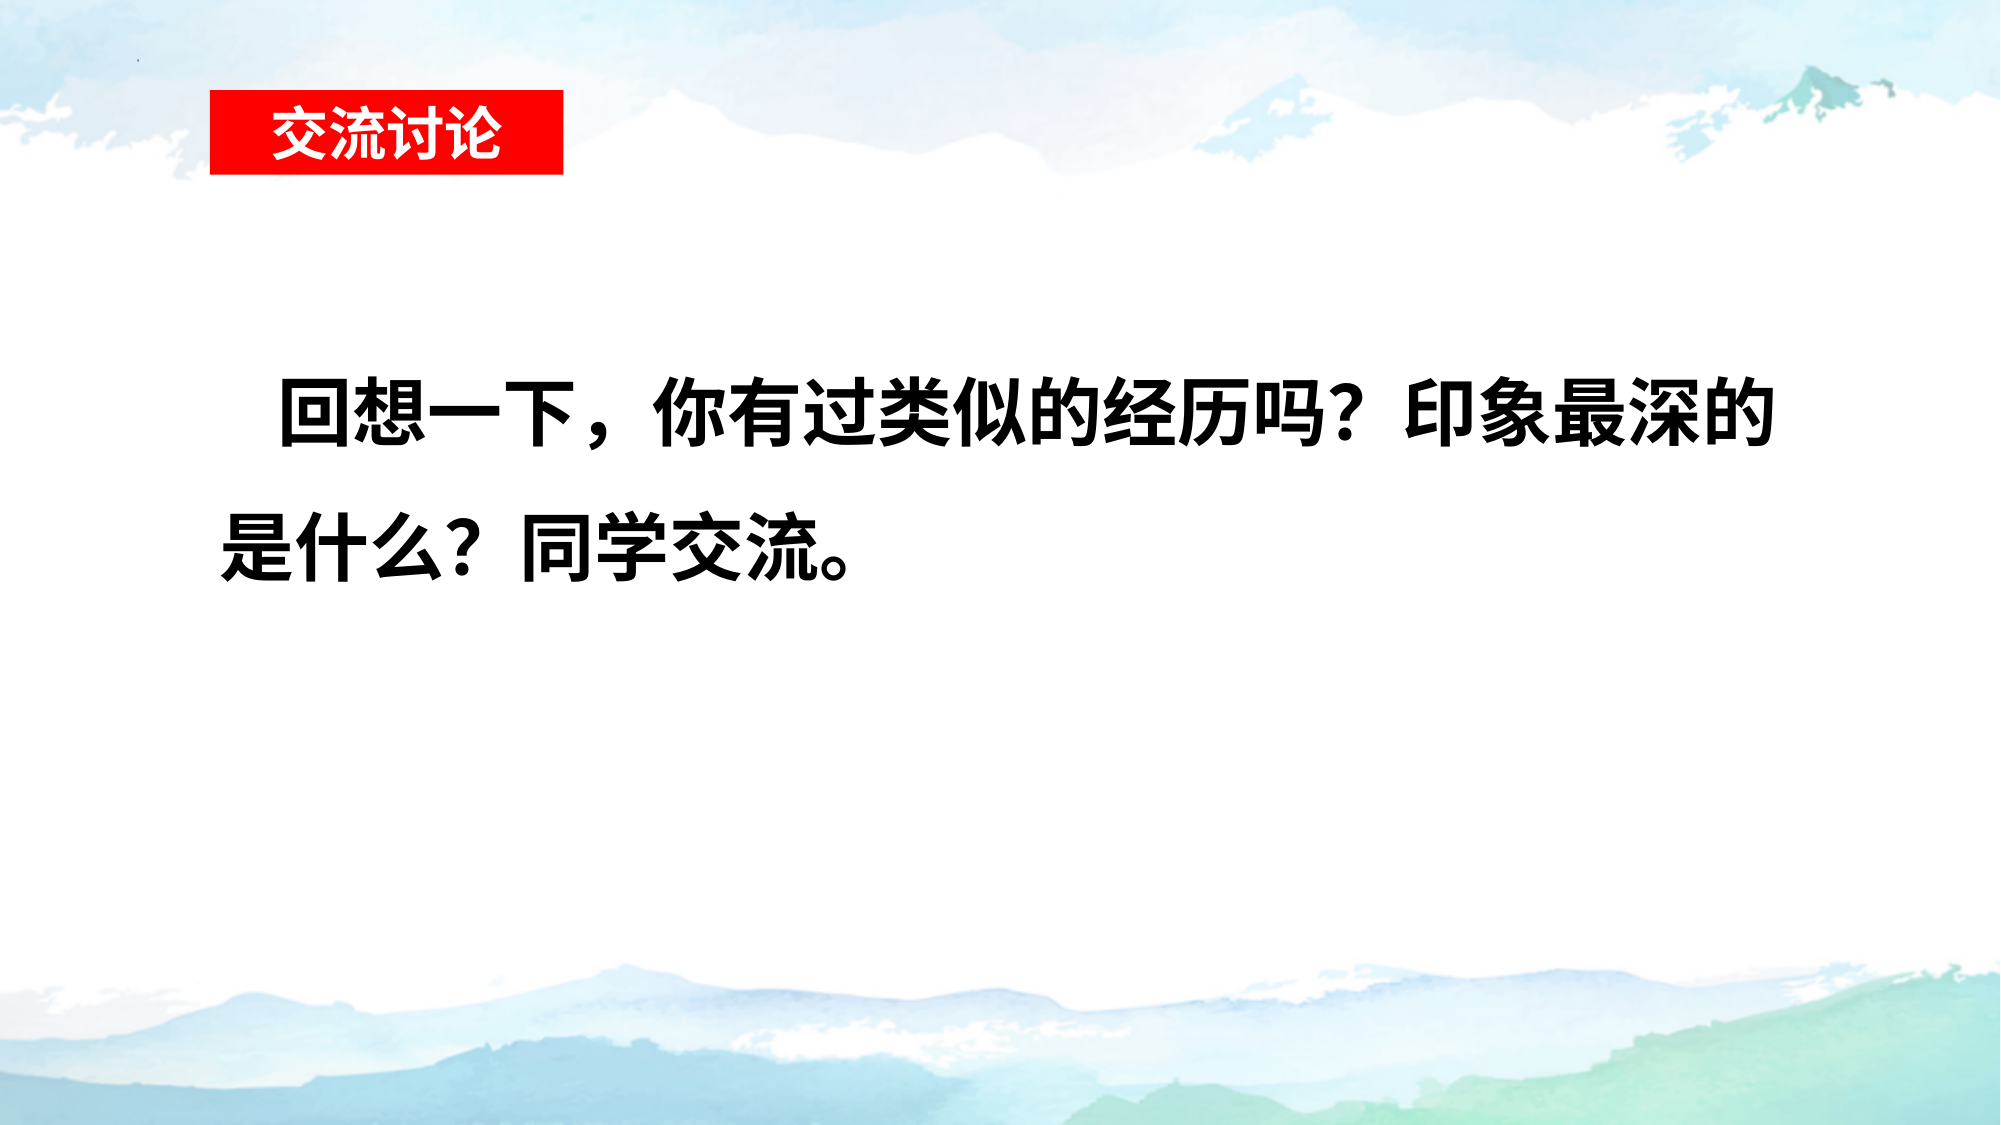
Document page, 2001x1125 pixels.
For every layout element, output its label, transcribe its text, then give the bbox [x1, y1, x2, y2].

picture [0, 0, 2001, 1125]
text_box 交流讨论 [209, 90, 564, 175]
text_box 回想一下，你有过类似的经历吗？印象最深的是什么？同学交流。 [208, 314, 1789, 596]
